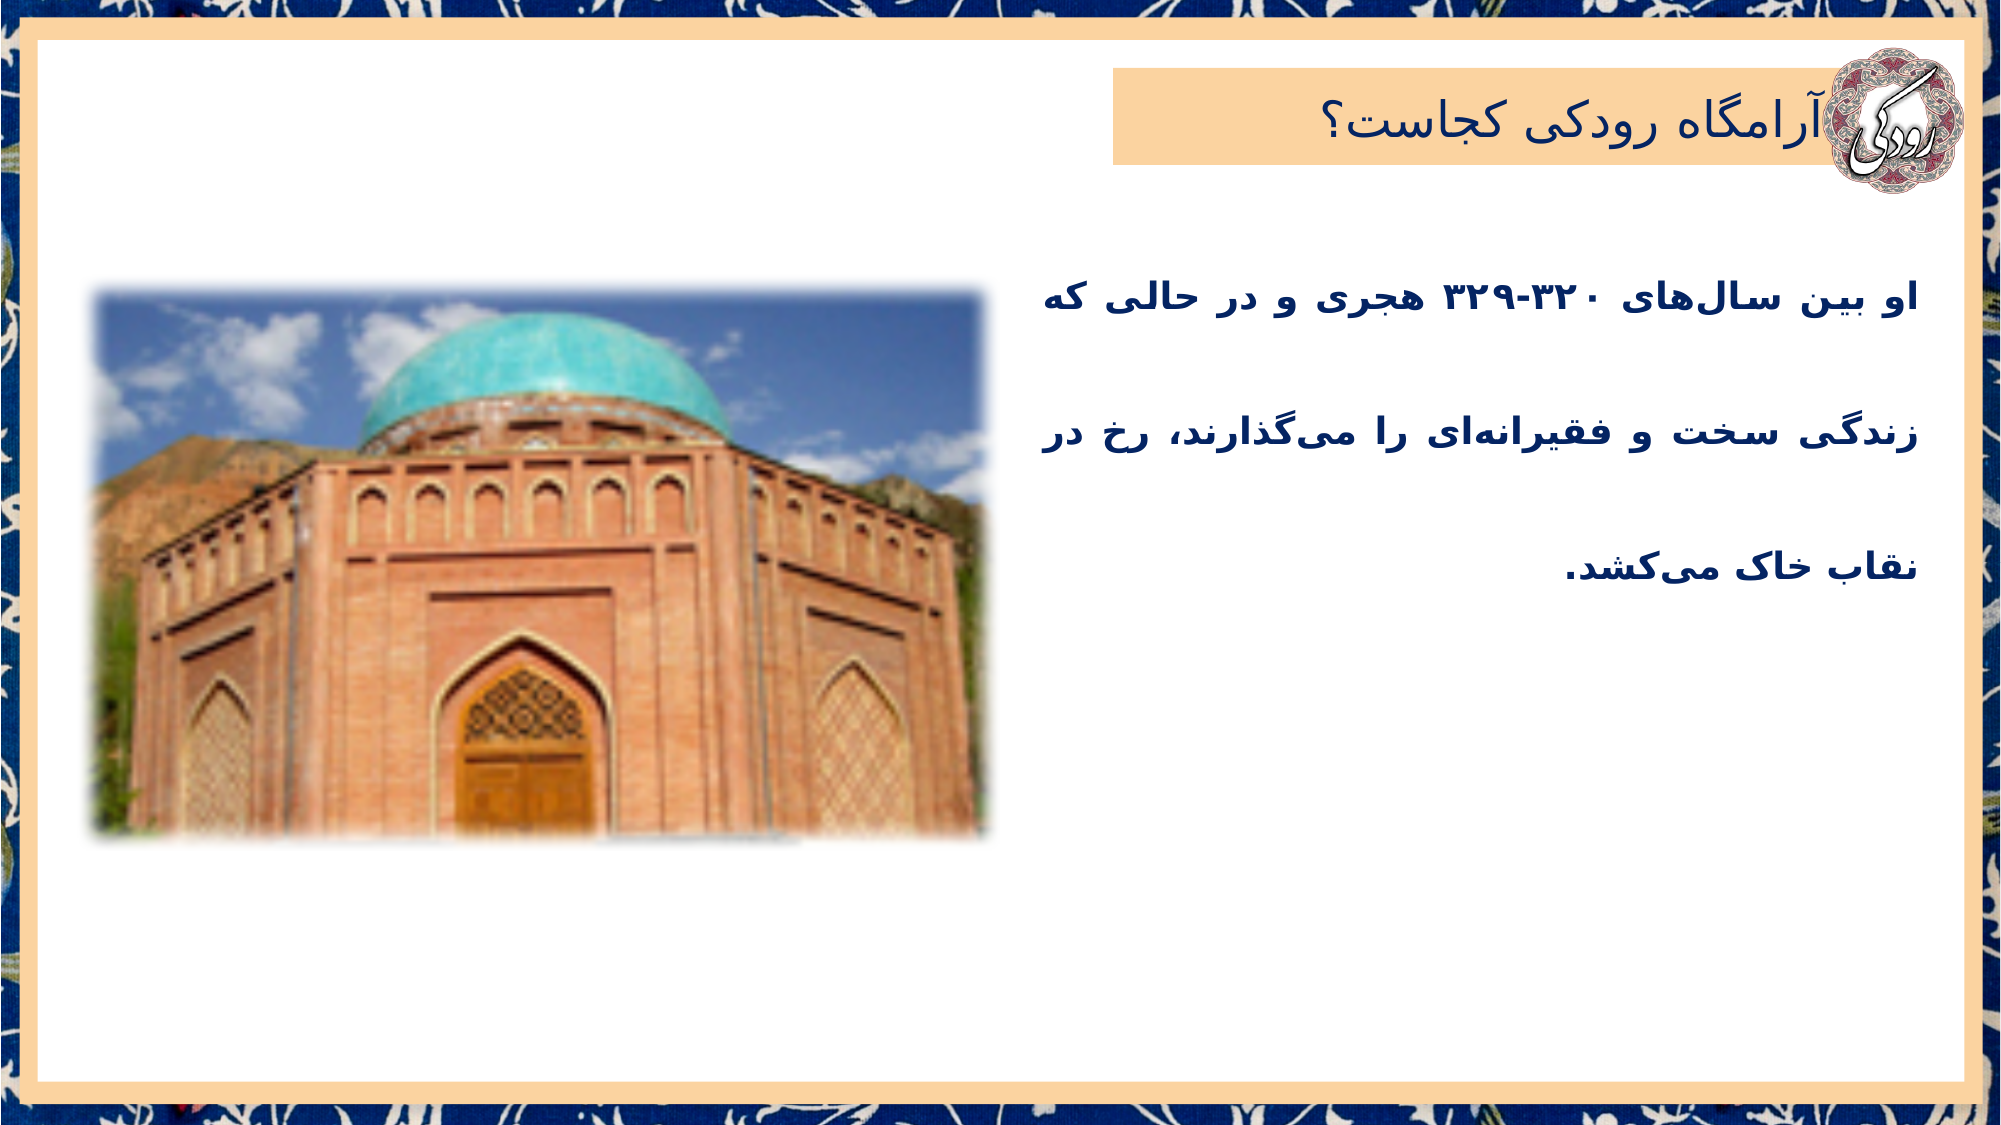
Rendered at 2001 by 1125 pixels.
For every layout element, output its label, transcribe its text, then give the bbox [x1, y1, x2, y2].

text_box او بین سال‌های ۳۲۰-۳۲۹ هجری و در حالی که زندگی سخت و فقیرانه‌ای را می‌گذارند، رخ در نقاب خاک می‌کشد. [1024, 175, 1935, 595]
text_box آرامگاه رودکی کجاست؟ [1243, 80, 1900, 156]
picture [2, 1, 1999, 1125]
